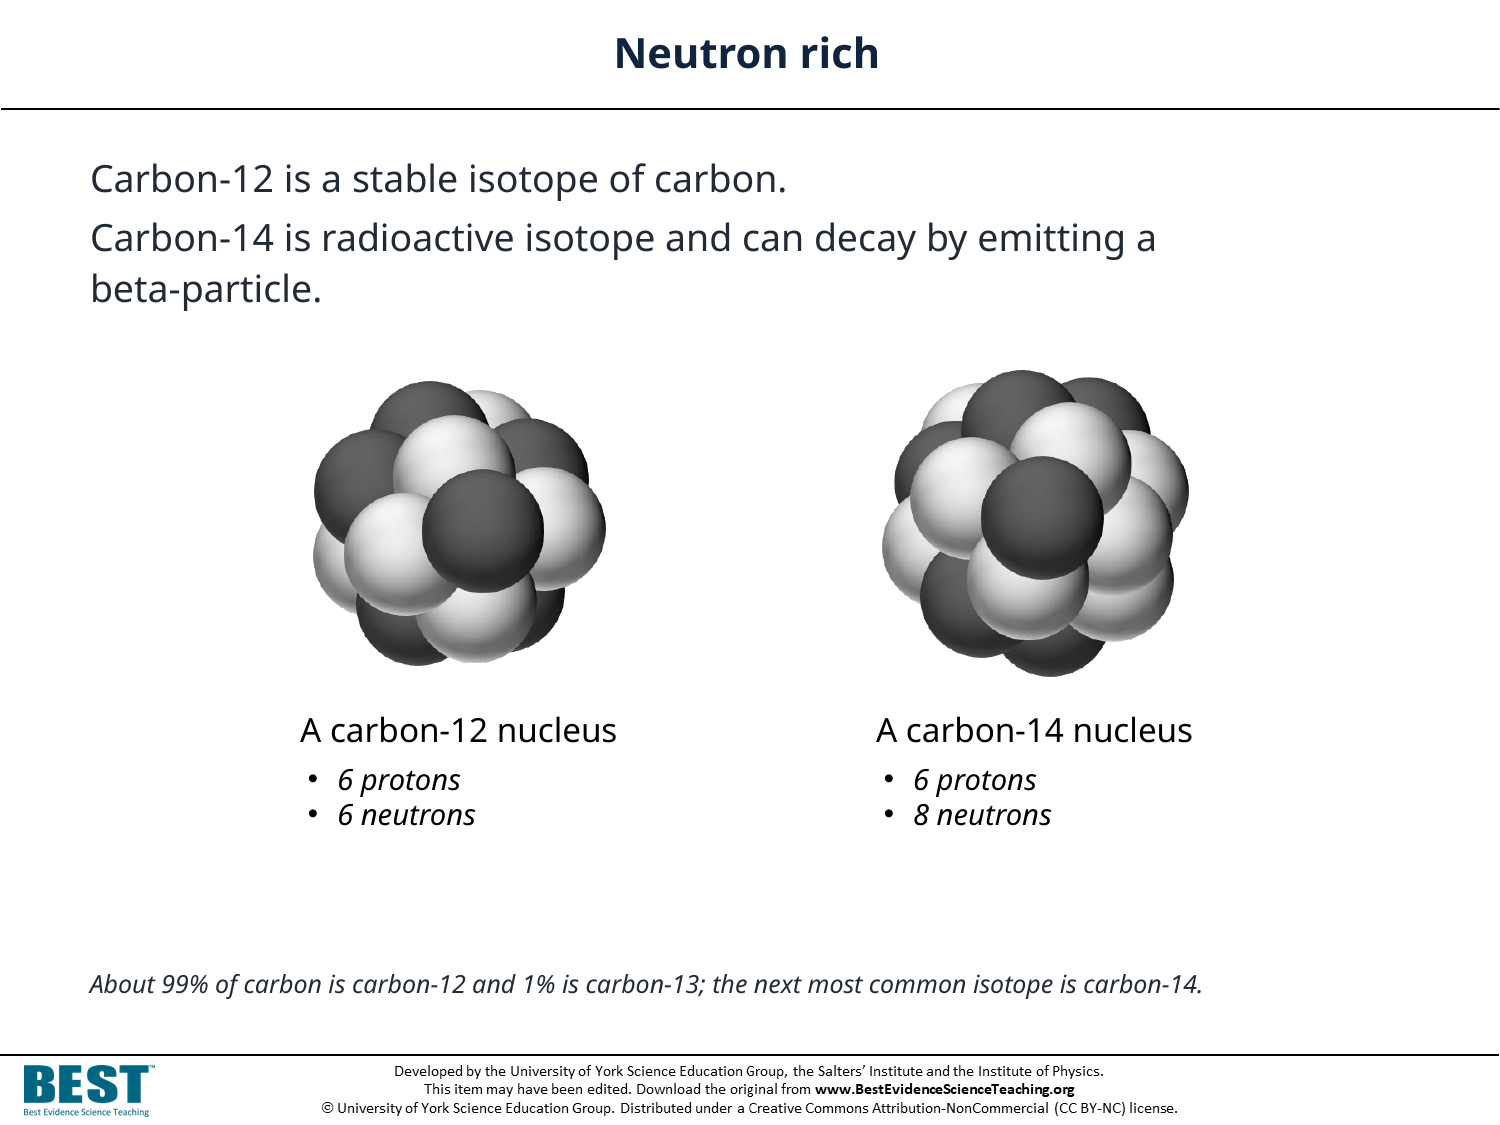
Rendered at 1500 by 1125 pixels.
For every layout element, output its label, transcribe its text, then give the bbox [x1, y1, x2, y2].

text_box Neutron rich [23, 4, 1471, 99]
picture [0, 108, 1500, 1125]
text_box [263, 368, 1231, 841]
